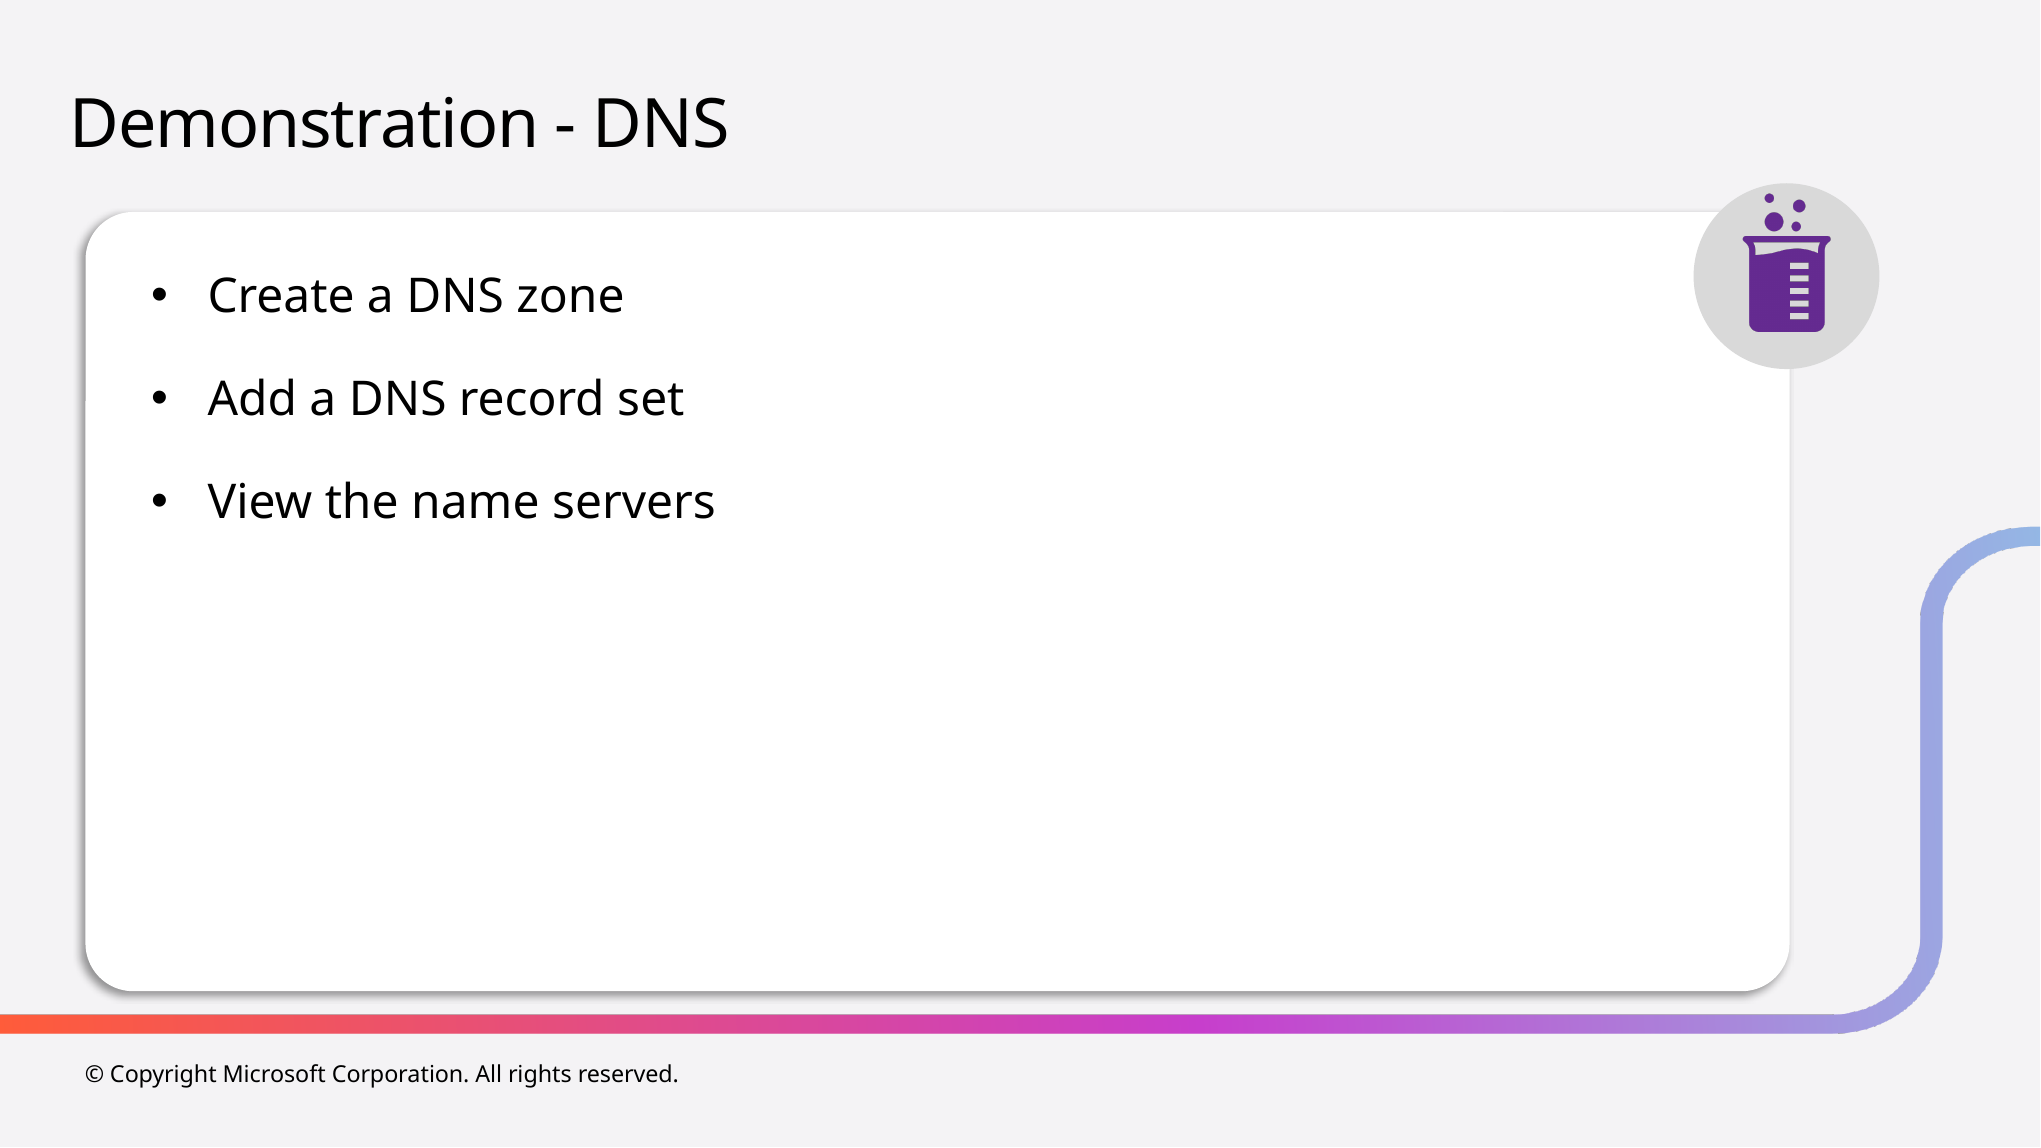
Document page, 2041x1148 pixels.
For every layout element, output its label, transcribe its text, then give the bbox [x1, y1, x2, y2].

text_box Create a DNS zone Add a DNS record set View the name servers [150, 248, 1381, 517]
picture [0, 526, 2041, 1034]
picture [1711, 188, 1862, 338]
title Demonstration - DNS [70, 73, 1968, 188]
